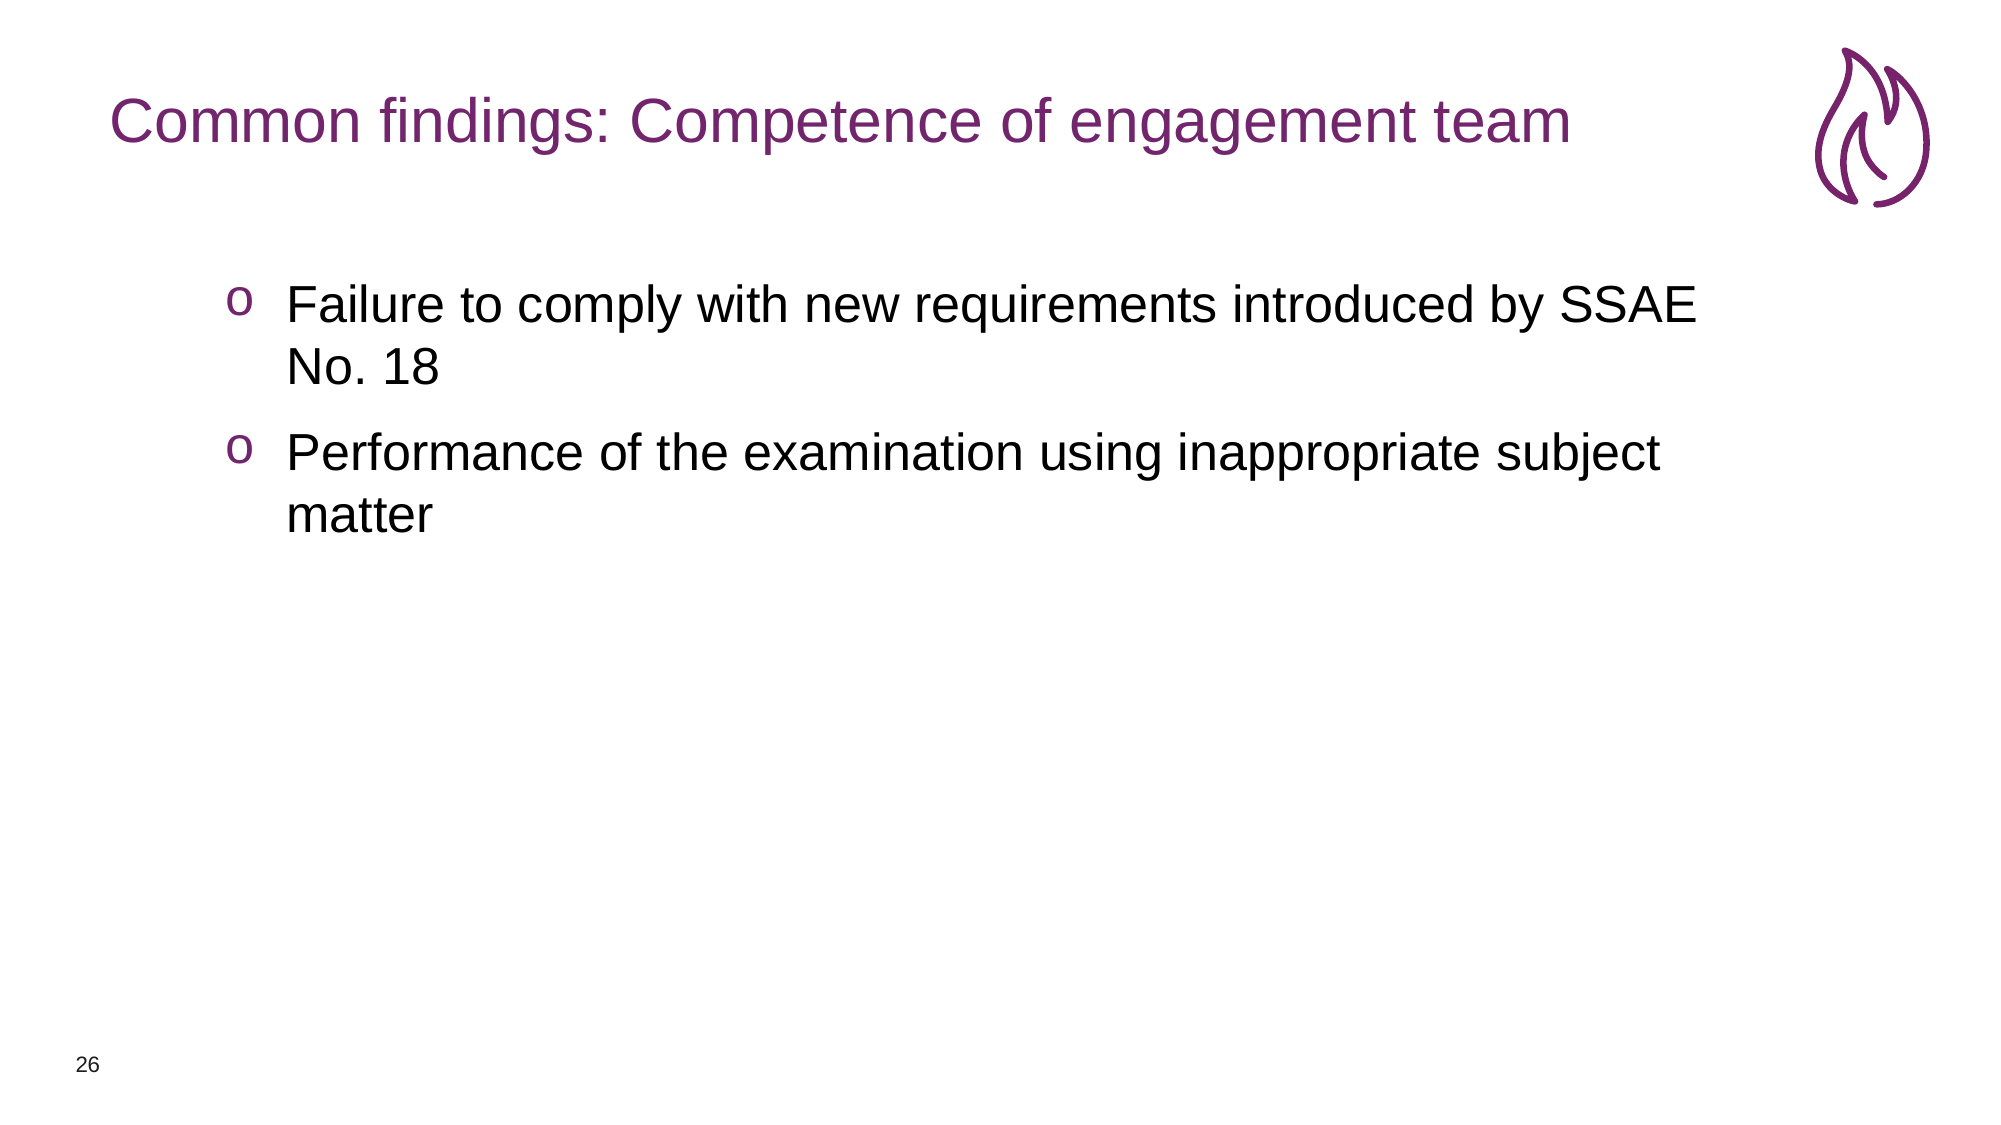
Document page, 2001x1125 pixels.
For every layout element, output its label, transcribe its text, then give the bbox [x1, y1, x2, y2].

title Common findings: Competence of engagement team [109, 80, 1810, 210]
picture [1814, 46, 1931, 208]
list Failure to comply with new requirements introduced by SSAE No. 18 Performance of the examination using inappropriate subject matter [109, 262, 1810, 996]
